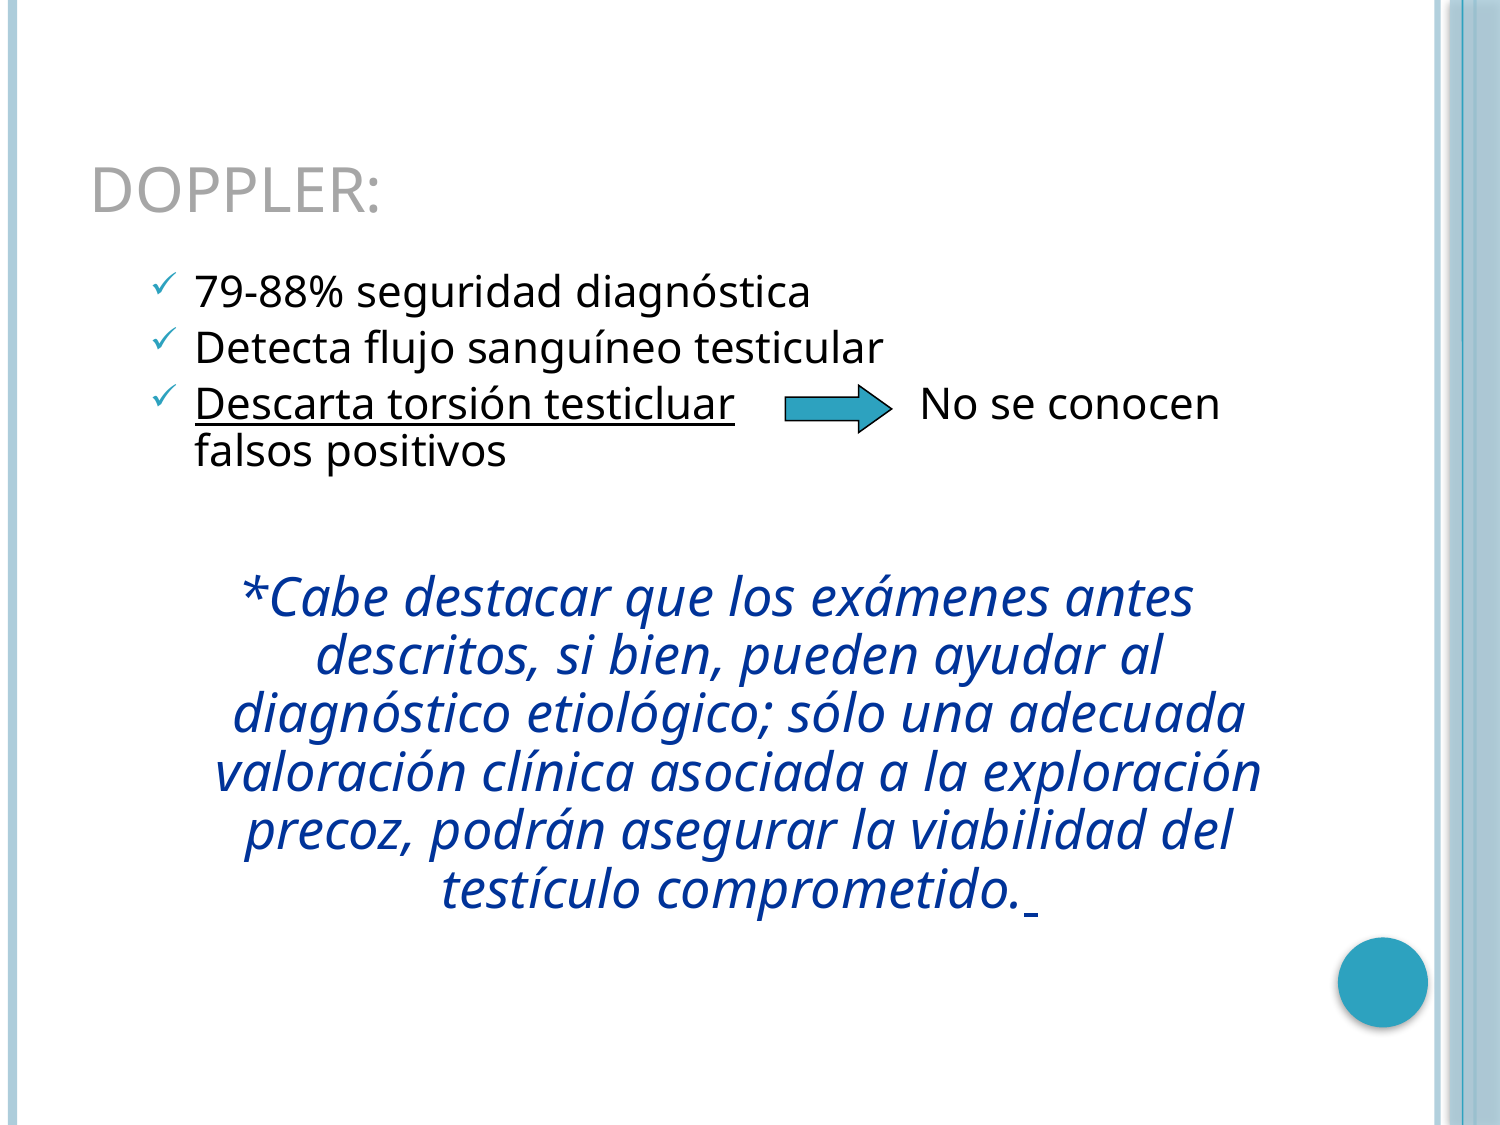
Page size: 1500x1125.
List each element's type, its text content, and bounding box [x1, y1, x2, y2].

title Doppler: [75, 45, 1300, 233]
text_box [785, 385, 892, 433]
list 79-88% seguridad diagnóstica Detecta flujo sanguíneo testicular Descarta torsión testicluar No se conocen falsos positivos *Cabe destacar que los exámenes antes descritos, si bien, pueden ayudar al diagnóstico etiológico; sólo una adecuada valoración clínica asociada a la exploración precoz, podrán asegurar la viabilidad del testículo comprometido. [75, 262, 1300, 1062]
